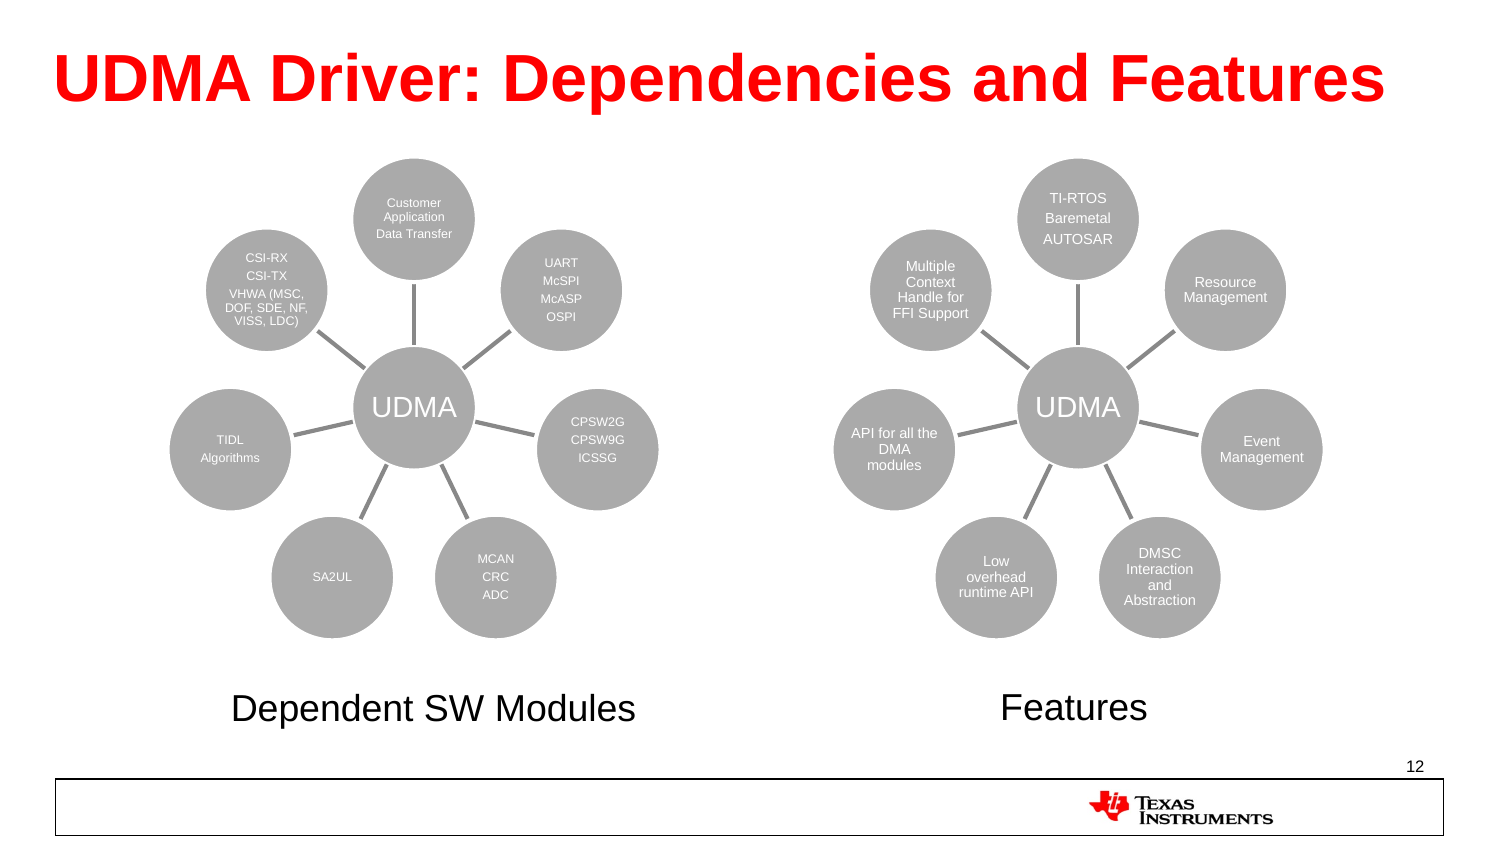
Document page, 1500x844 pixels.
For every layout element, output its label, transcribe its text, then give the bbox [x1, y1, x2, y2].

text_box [93, 155, 735, 641]
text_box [757, 155, 1399, 641]
slide_number 12 [1089, 747, 1440, 774]
picture [1087, 789, 1274, 825]
title UDMA Driver: Dependencies and Features [37, 30, 1426, 132]
text_box Dependent SW Modules [195, 679, 672, 734]
text_box Features [835, 678, 1313, 733]
